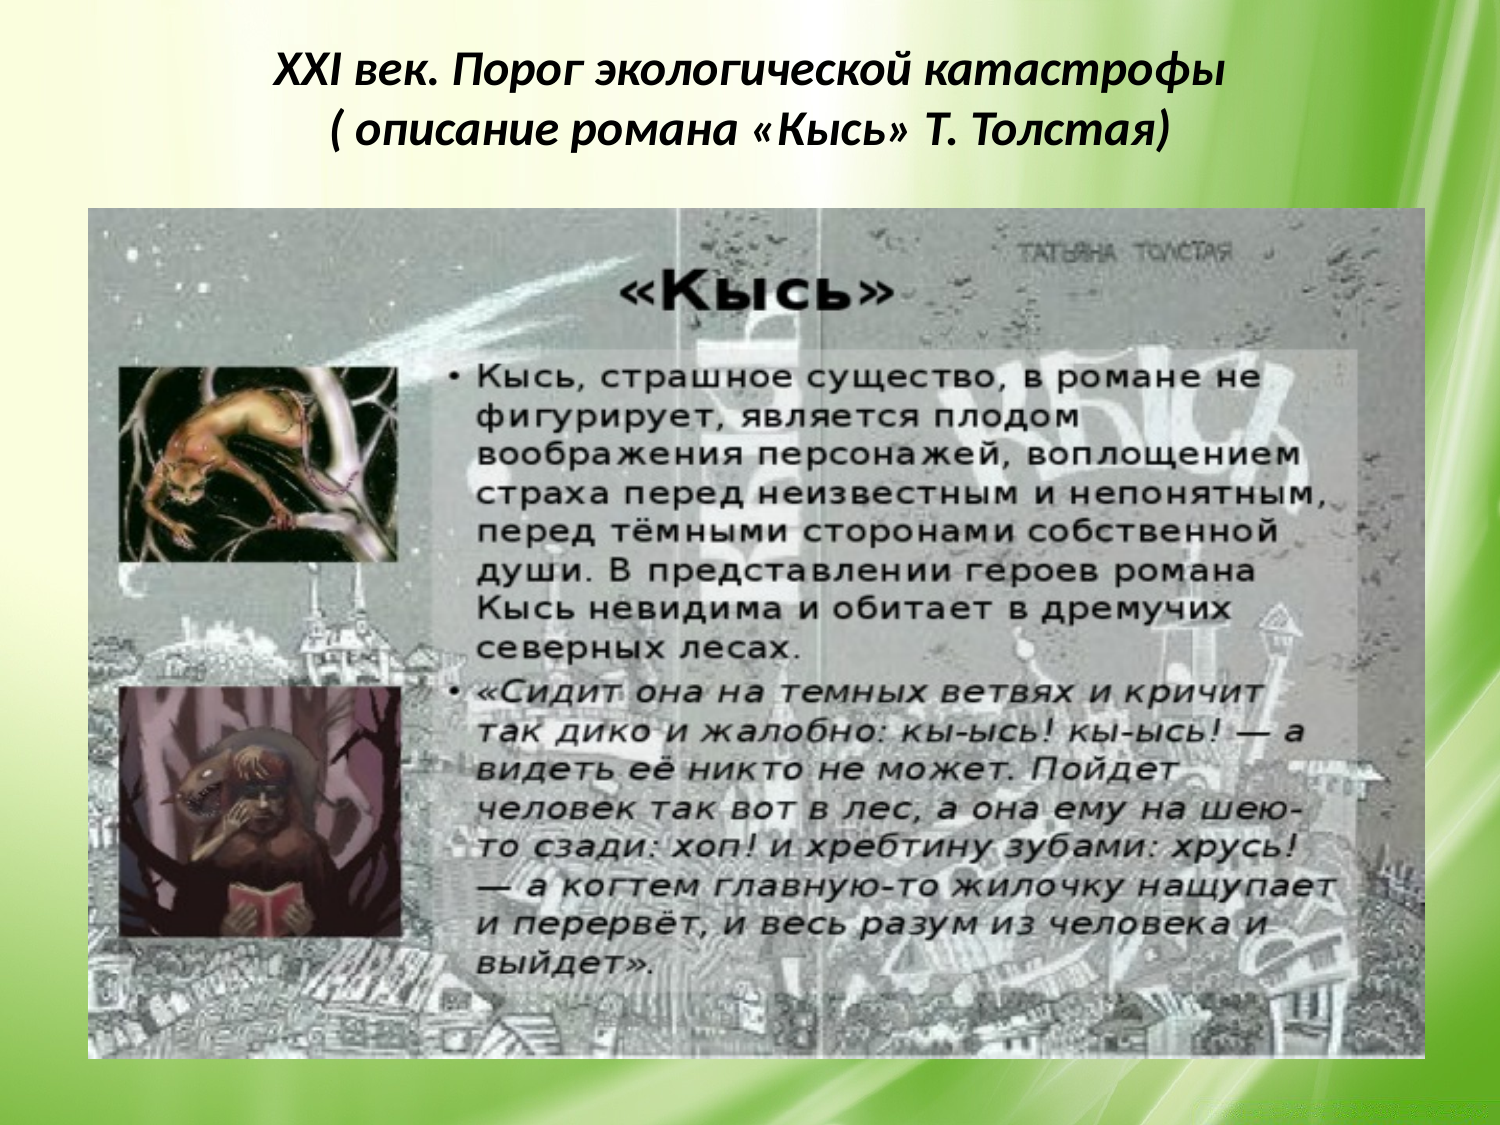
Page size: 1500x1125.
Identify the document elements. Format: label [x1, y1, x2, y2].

list [0, 0, 1500, 1125]
picture [88, 207, 1426, 1059]
